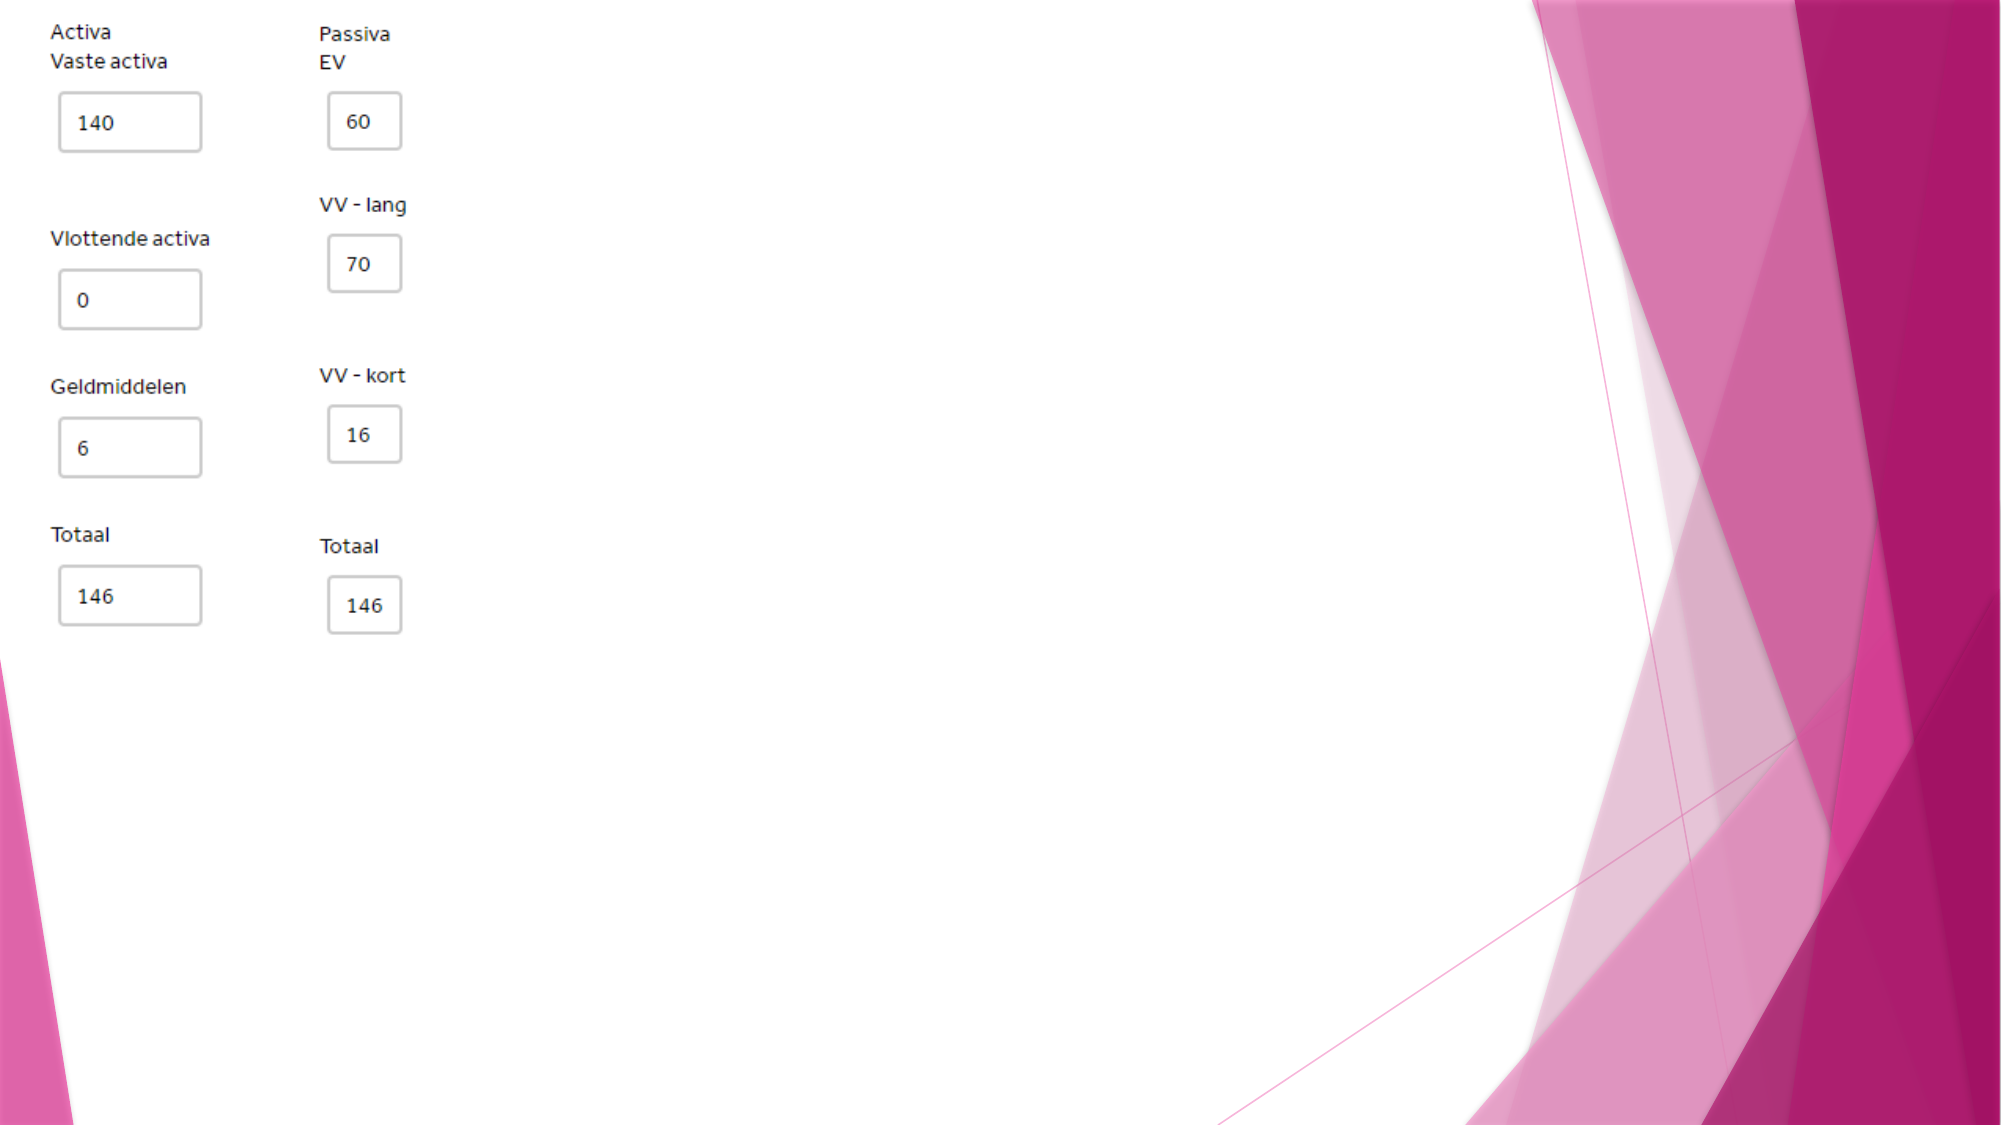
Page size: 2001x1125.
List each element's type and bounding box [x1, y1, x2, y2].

picture [16, 0, 475, 685]
